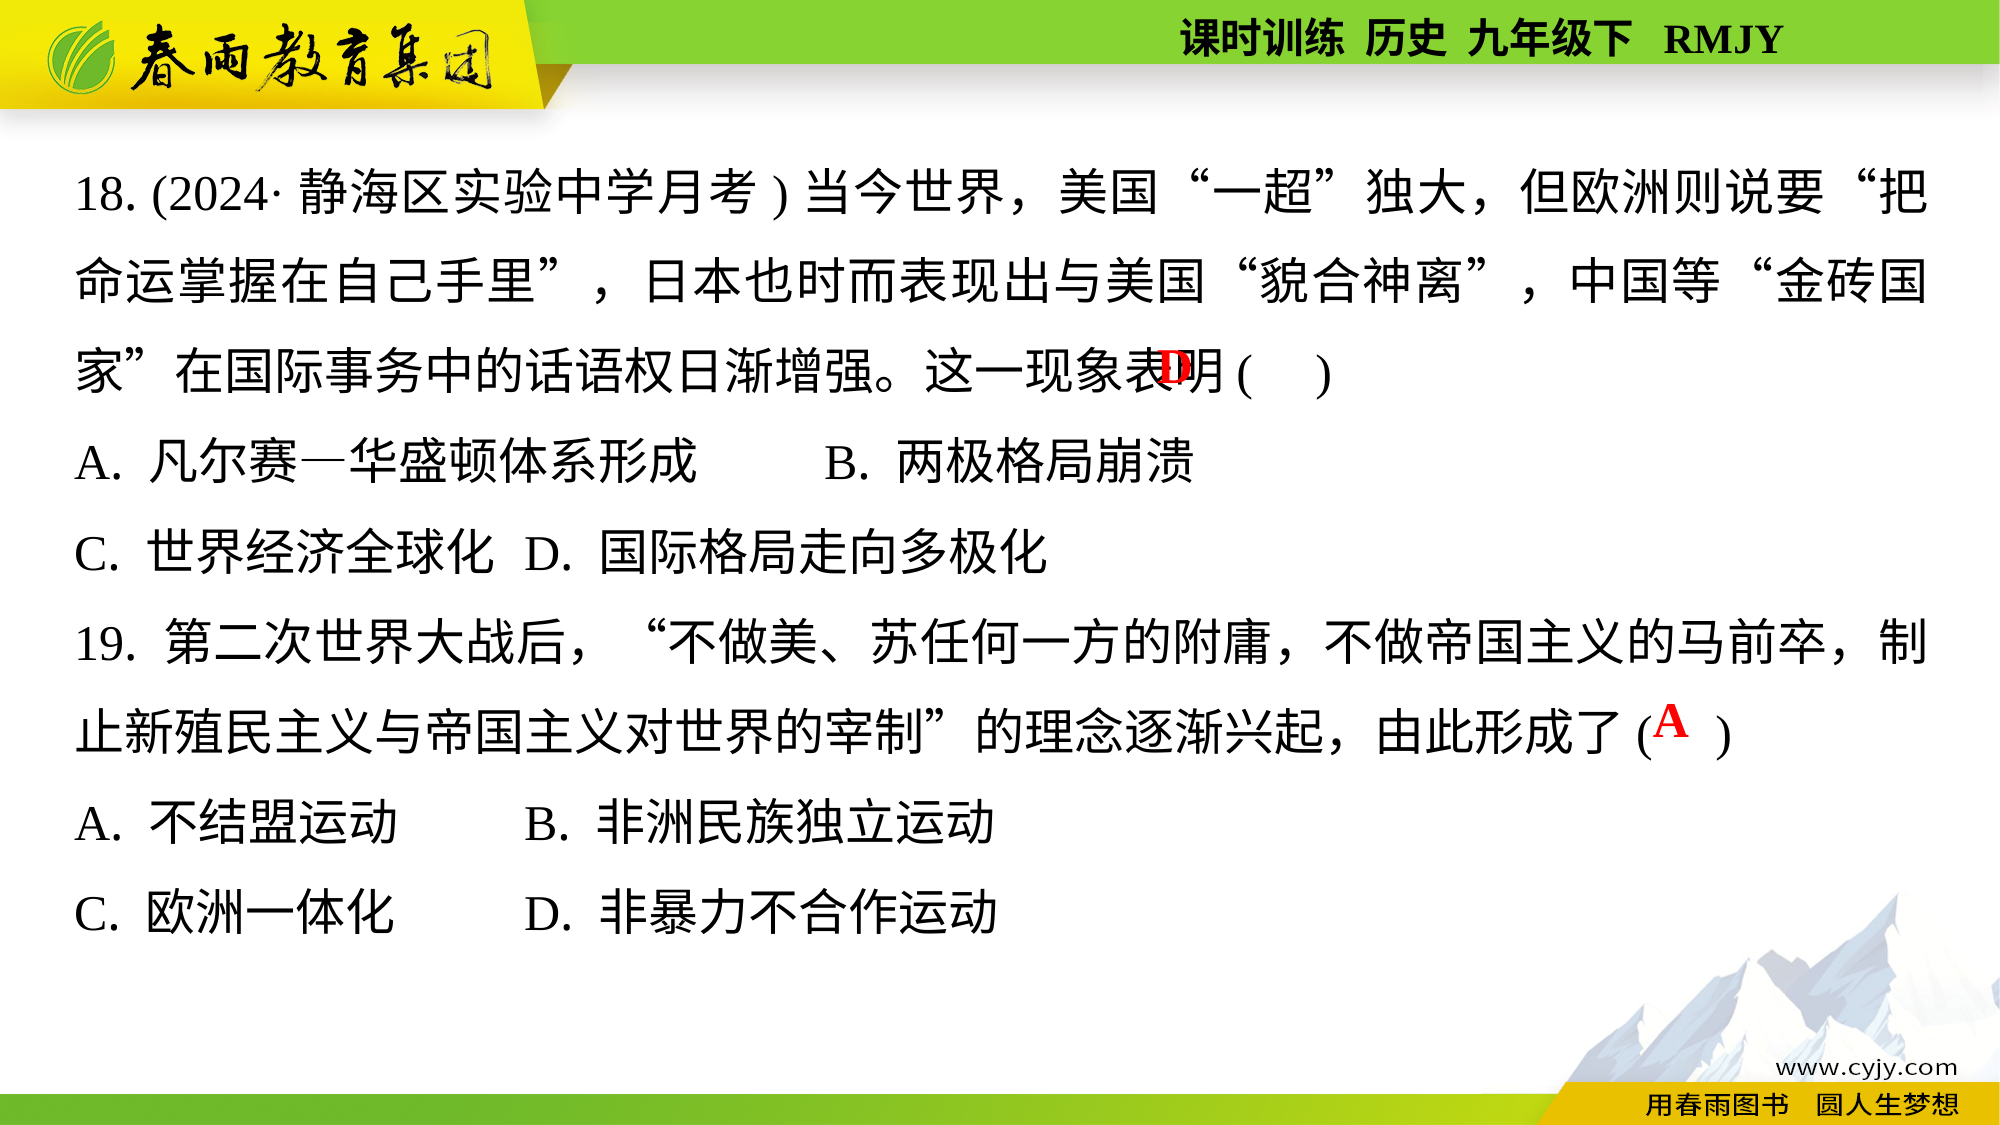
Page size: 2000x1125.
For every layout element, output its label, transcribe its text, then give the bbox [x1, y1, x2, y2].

list 18. (2024·静海区实验中学月考)当今世界，美国“一超”独大，但欧洲则说要“把命运掌握在自己手里”，日本也时而表现出与美国“貌合神离”，中国等“金砖国家”在国际事务中的话语权日渐增强。这一现象表明( ) A. 凡尔赛—华盛顿体系形成 B. 两极格局崩溃 C. 世界经济全球化 D. 国际格局走向多极化 19. 第二次世界大战后，“不做美、苏任何一方的附庸，不做帝国主义的马前卒，制止新殖民主义与帝国主义对世界的宰制”的理念逐渐兴起，由此形成了( ) A. 不结盟运动 B. 非洲民族独立运动 C. 欧洲一体化 D. 非暴力不合作运动 [59, 122, 1944, 956]
text_box D [1142, 326, 1208, 401]
text_box A [1638, 680, 1704, 756]
picture [0, 0, 2000, 1125]
